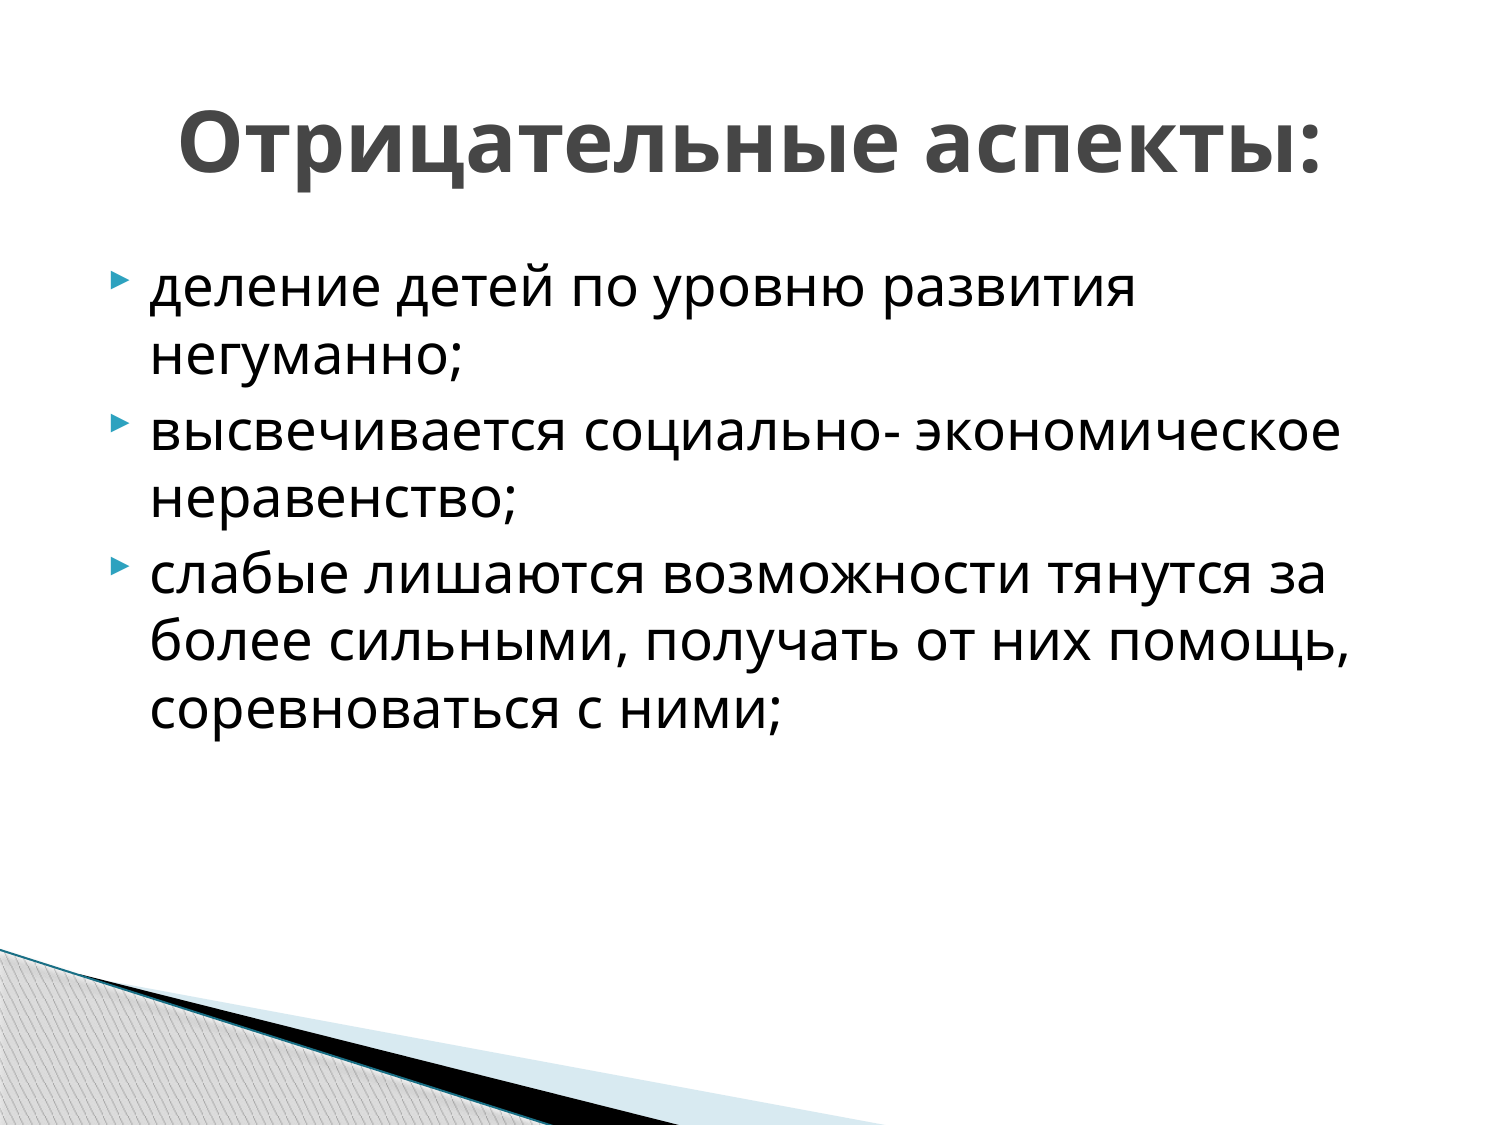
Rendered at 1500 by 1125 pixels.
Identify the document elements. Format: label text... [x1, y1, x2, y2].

list деление детей по уровню развития негуманно; высвечивается социально- экономическое неравенство; слабые лишаются возможности тянутся за более сильными, получать от них помощь, соревноваться с ними; [75, 243, 1425, 986]
title Отрицательные аспекты: [75, 45, 1425, 233]
